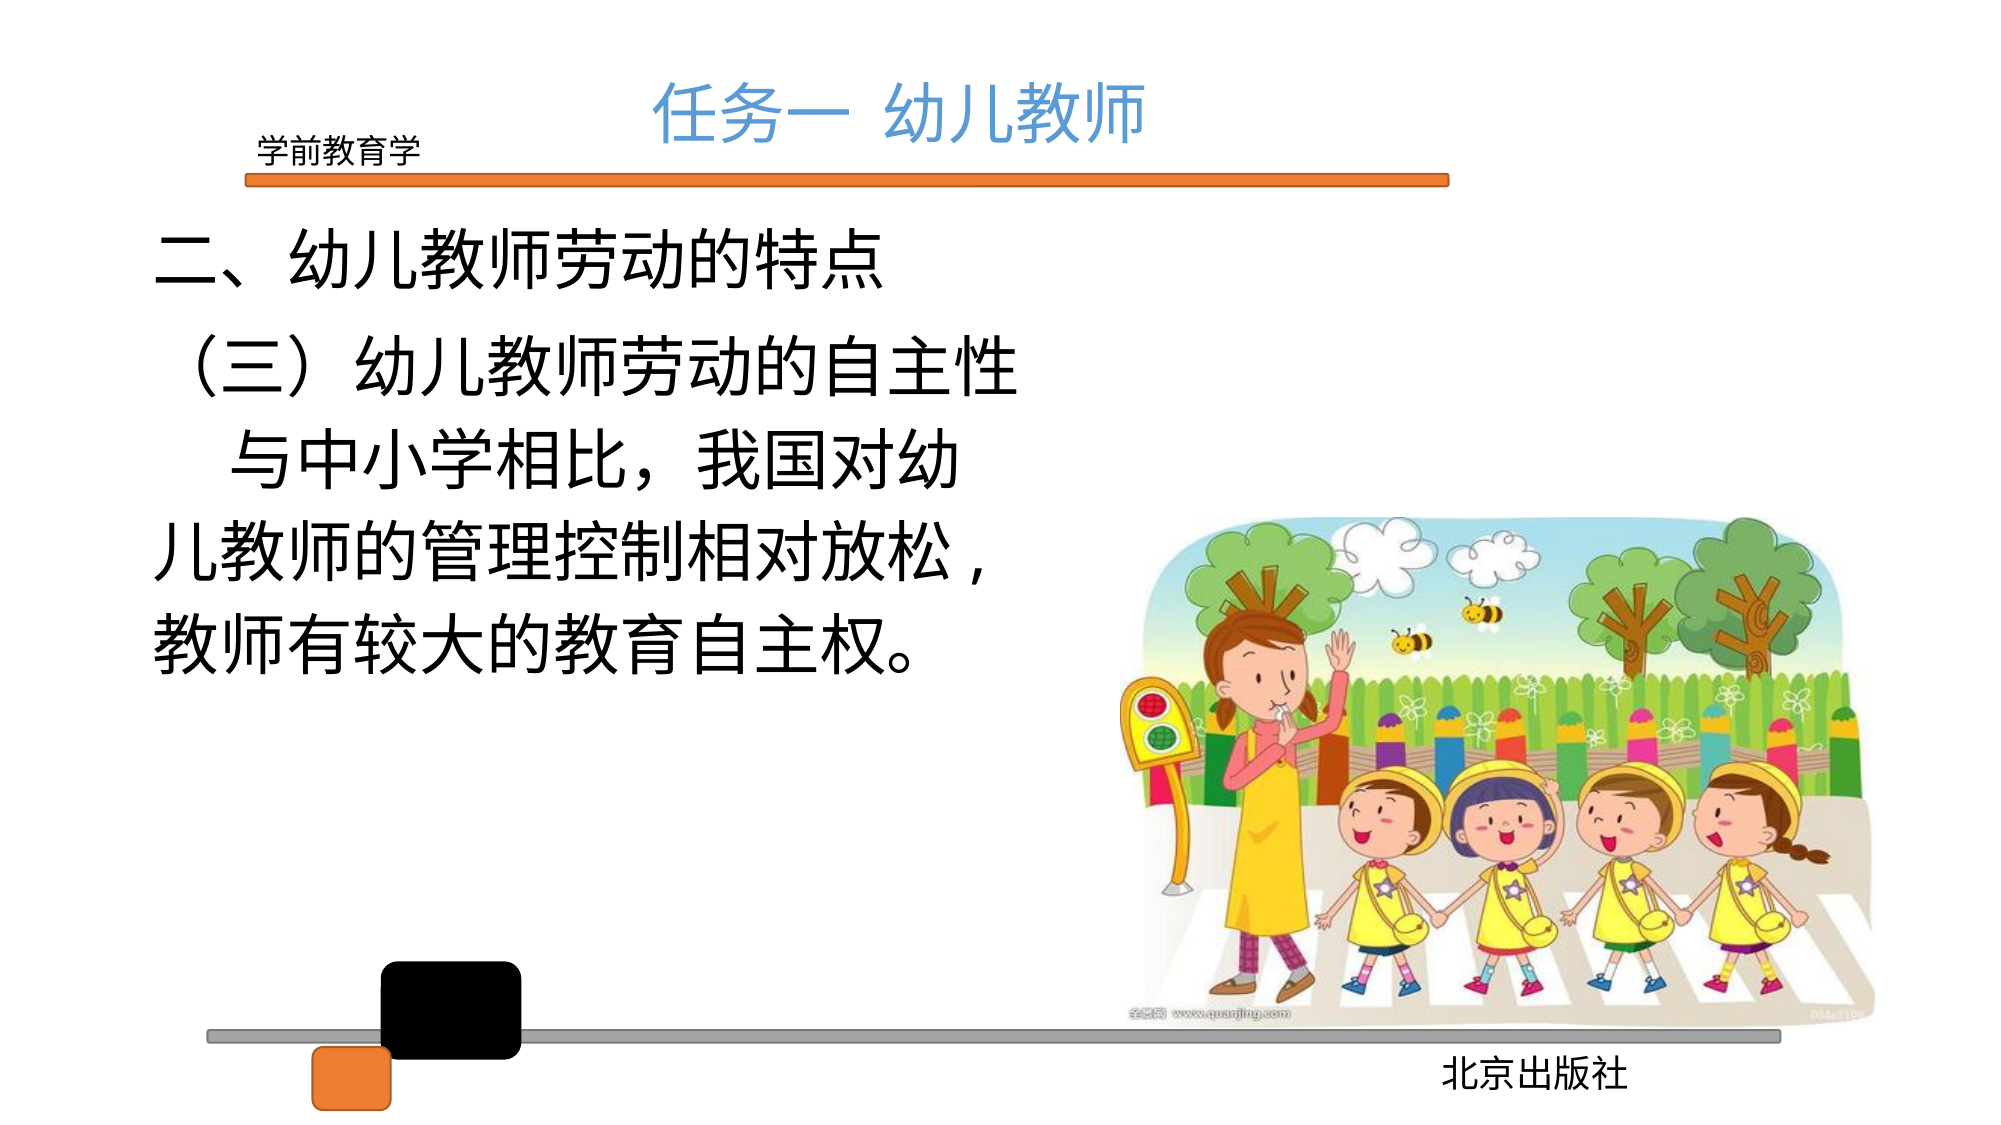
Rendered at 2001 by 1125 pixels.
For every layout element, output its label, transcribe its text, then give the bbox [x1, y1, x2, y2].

text_box 任务一 幼儿教师 [636, 64, 1164, 160]
text_box 二、幼儿教师劳动的特点 （三）幼儿教师劳动的自主性 与中小学相比，我国对幼 儿教师的管理控制相对放松, 教师有较大的教育自主权。 [137, 210, 1903, 691]
picture [1120, 517, 1876, 1028]
